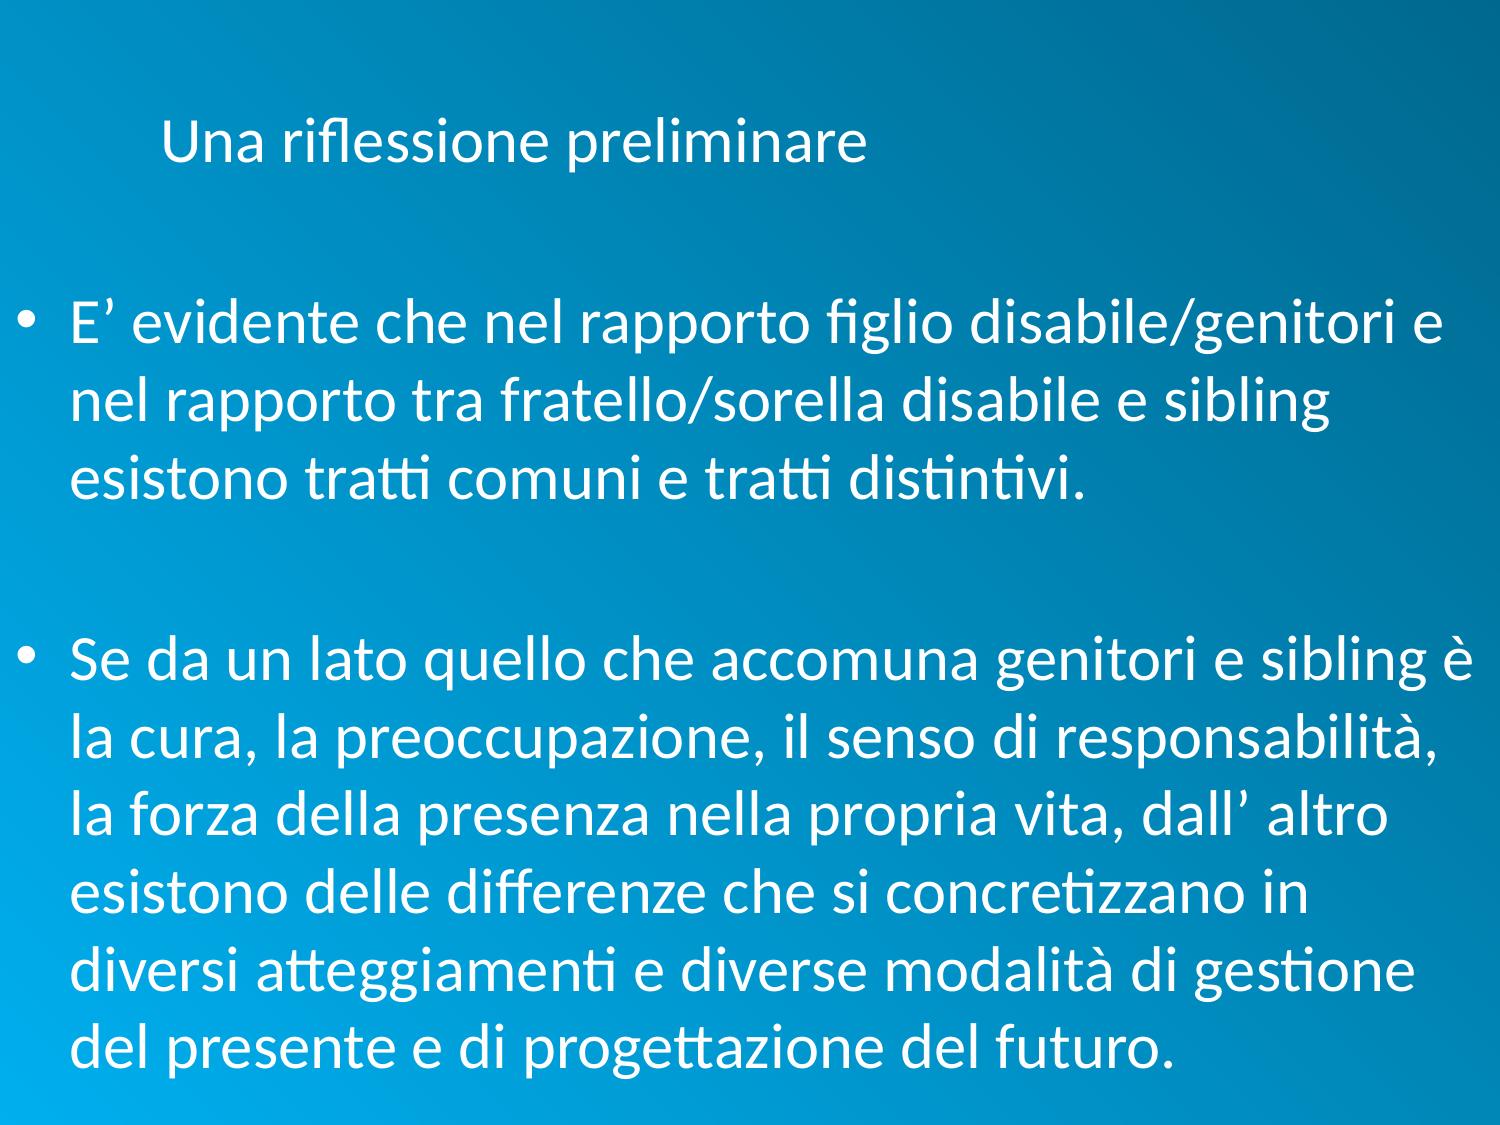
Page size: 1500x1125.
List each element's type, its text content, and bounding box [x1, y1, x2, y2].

list Una riflessione preliminare​ ​ E’ evidente che nel rapporto figlio disabile/genitori e nel rapporto tra fratello/sorella disabile e sibling esistono tratti comuni e tratti distintivi.​ ​ Se da un lato quello che accomuna genitori e sibling è la cura, la preoccupazione, il senso di responsabilità, la forza della presenza nella propria vita, dall’ altro esistono delle differenze che si concretizzano in diversi atteggiamenti e diverse modalità di gestione del presente e di progettazione del futuro.​ [0, 0, 1500, 1125]
